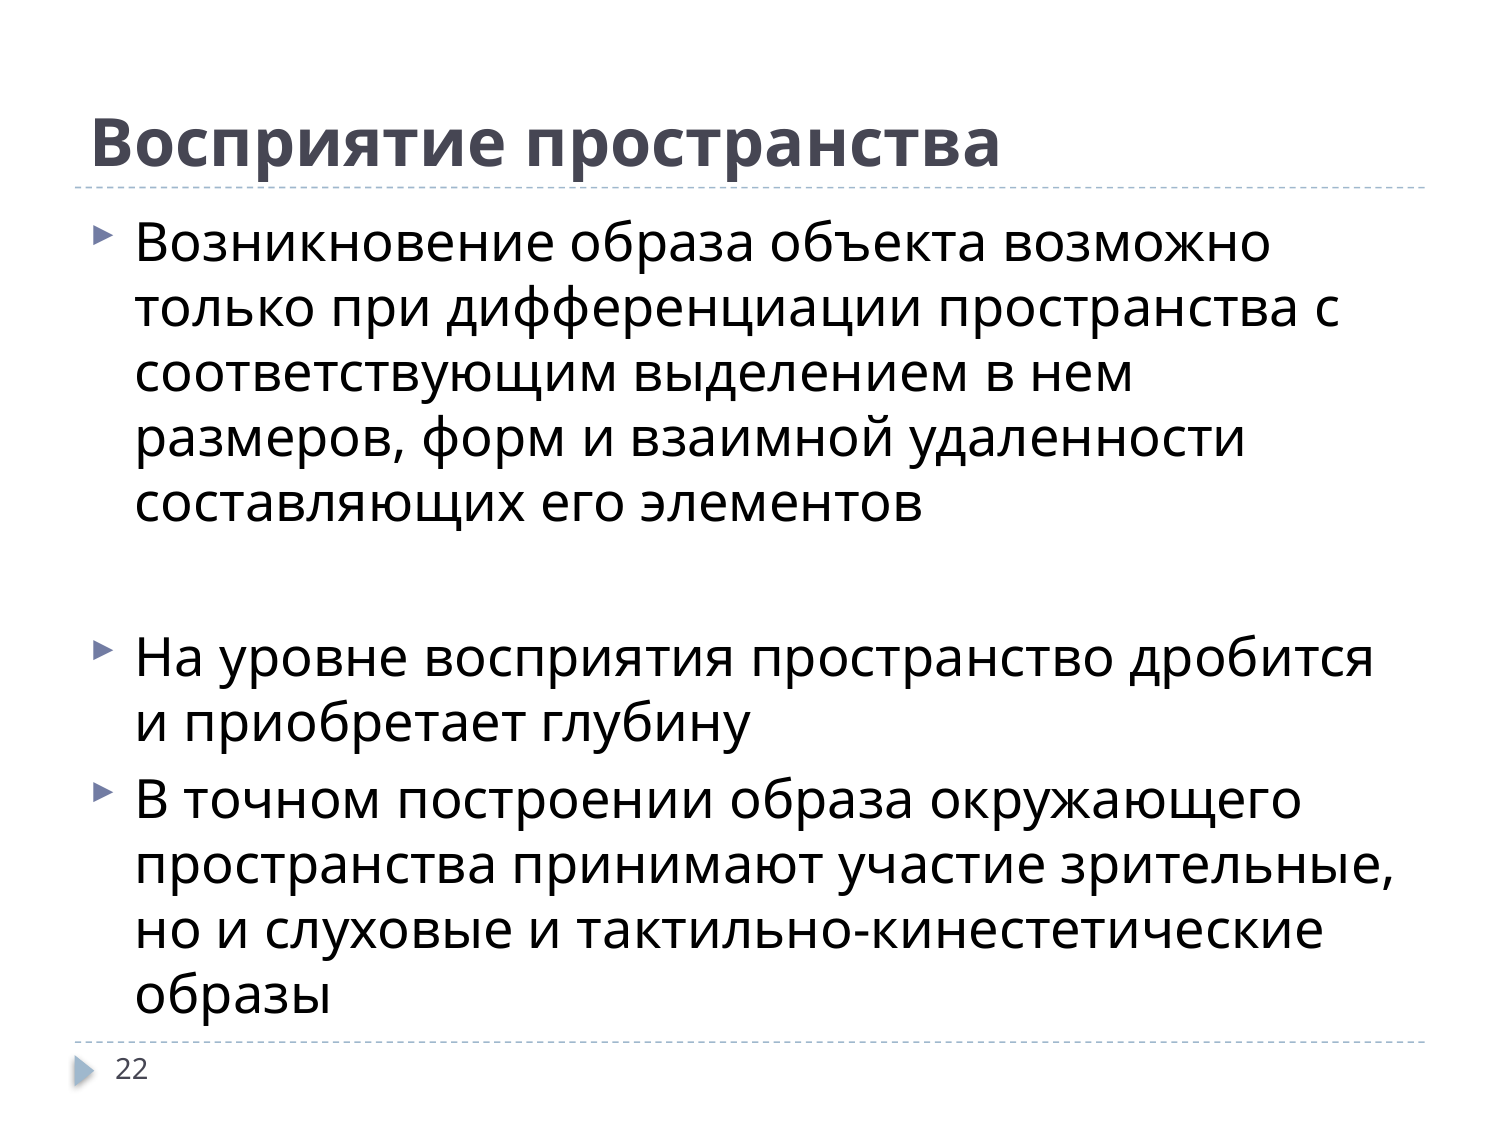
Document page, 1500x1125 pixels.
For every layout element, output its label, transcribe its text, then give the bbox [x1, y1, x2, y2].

slide_number 22 [100, 1042, 426, 1103]
title Восприятие пространства [75, 24, 1425, 188]
list Возникновение образа объекта возможно только при дифференциации пространства с соответствующим выделением в нем размеров, форм и взаимной удаленности составляющих его элементов На уровне восприятия пространство дробится и приобретает глубину В точном построении образа окружающего пространства принимают участие зрительные, но и слуховые и тактильно-кинестетические образы [75, 200, 1425, 1010]
